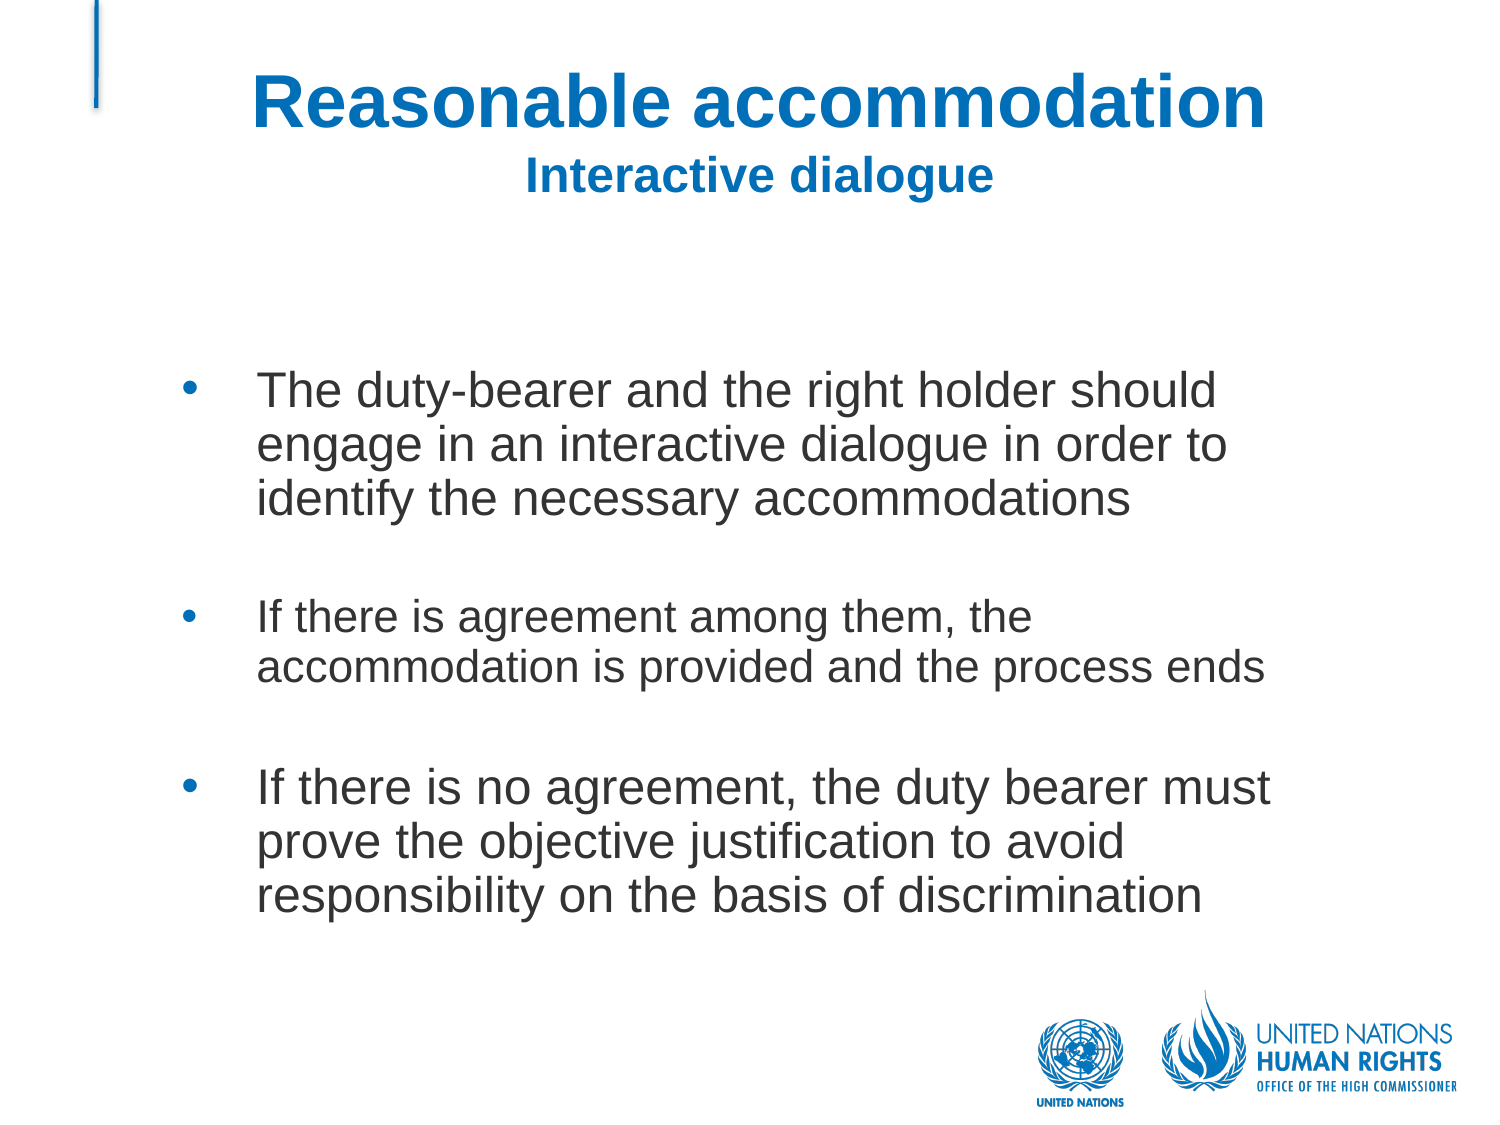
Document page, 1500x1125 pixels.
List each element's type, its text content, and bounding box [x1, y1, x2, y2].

text_box The duty-bearer and the right holder should engage in an interactive dialogue in order to identify the necessary accommodations If there is agreement among them, the accommodation is provided and the process ends If there is no agreement, the duty bearer must prove the objective justification to avoid responsibility on the basis of discrimination [166, 256, 1325, 925]
picture [1037, 990, 1457, 1107]
title Reasonable accommodation Interactive dialogue [64, 45, 1456, 224]
